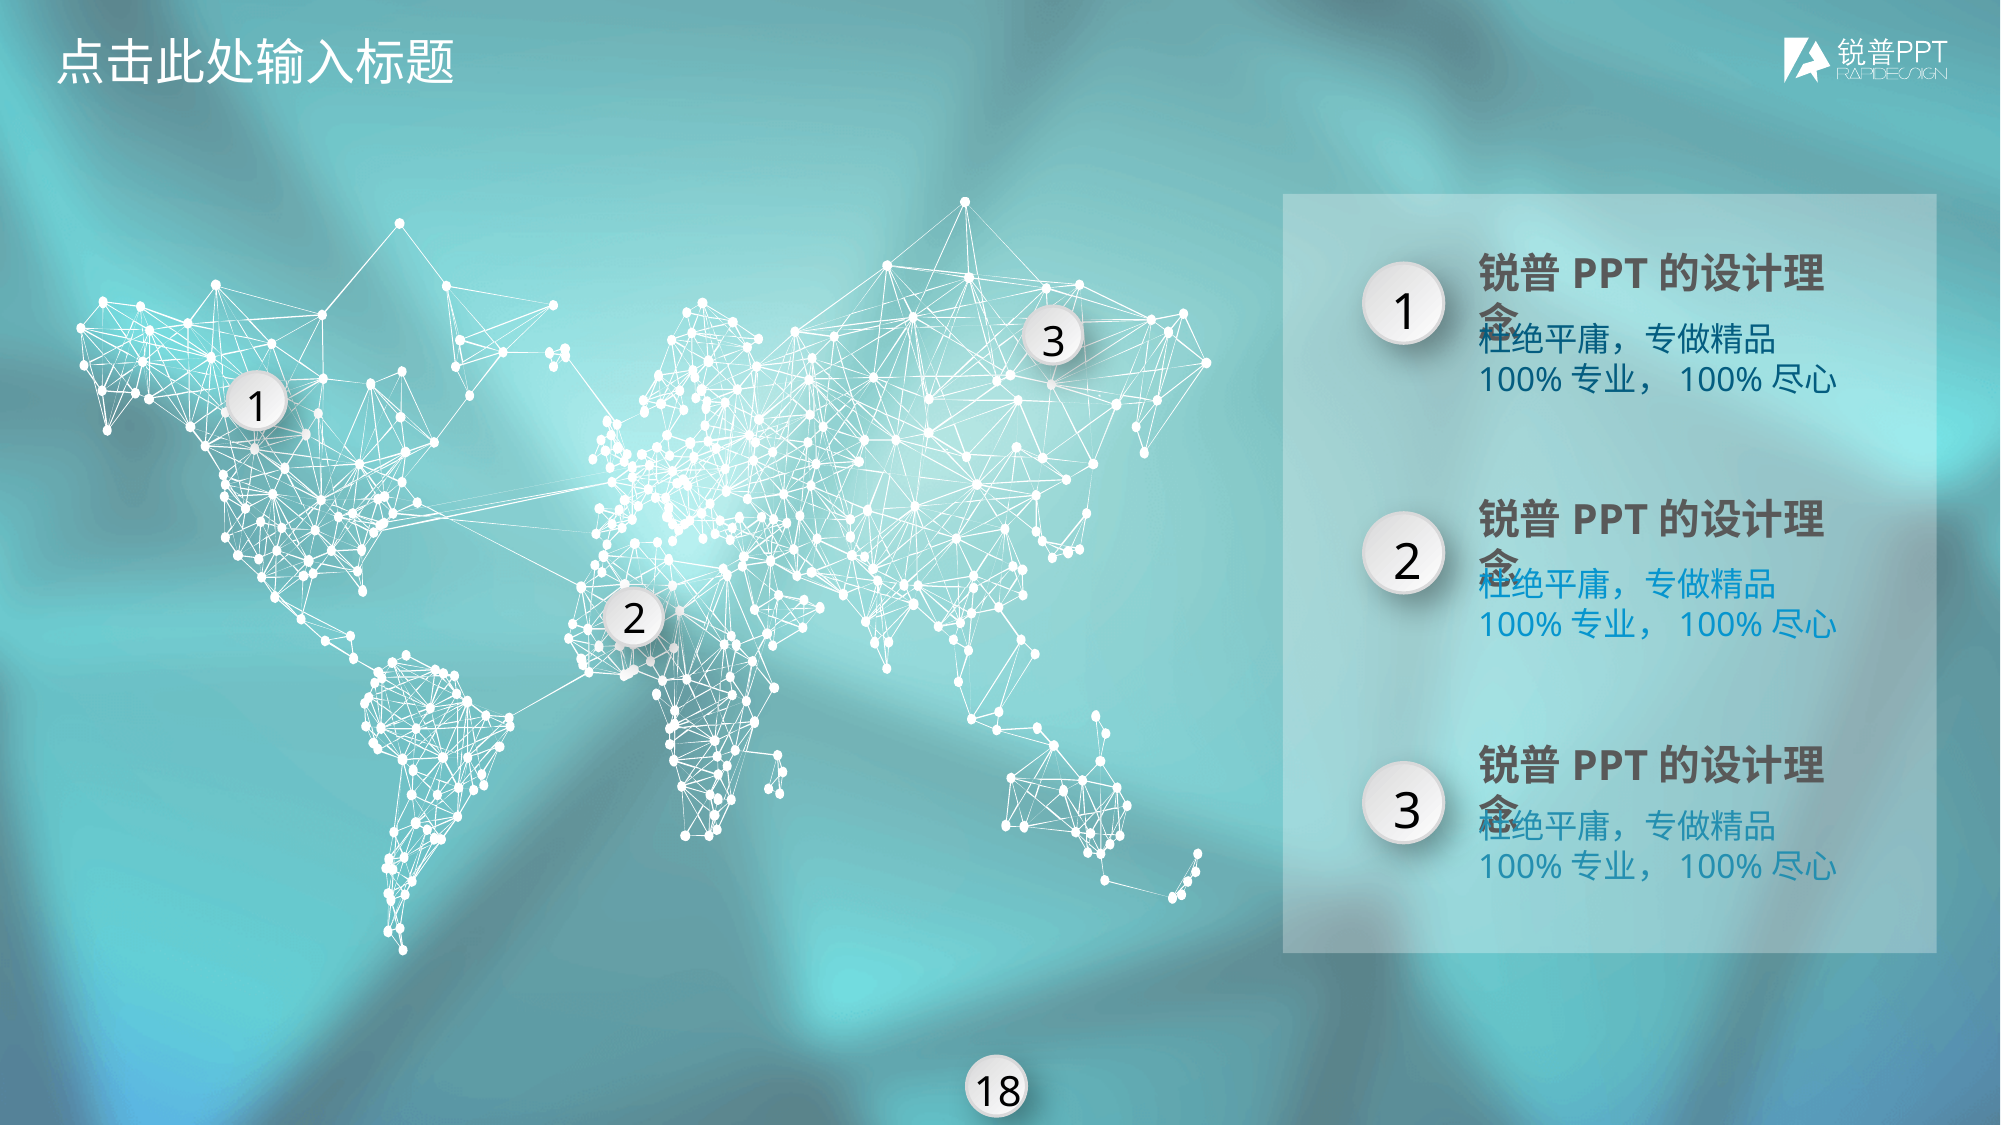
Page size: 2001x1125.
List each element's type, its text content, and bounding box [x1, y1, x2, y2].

text_box 锐普PPT的设计理念 [1463, 485, 1867, 556]
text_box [227, 371, 287, 439]
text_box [1363, 762, 1444, 848]
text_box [1784, 37, 1948, 83]
text_box 杜绝平庸，专做精品 100%专业，100%尽心 [1463, 311, 1889, 406]
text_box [959, 1056, 1037, 1123]
text_box 锐普PPT的设计理念 [1463, 731, 1867, 797]
text_box 杜绝平庸，专做精品 100%专业，100%尽心 [1463, 797, 1889, 893]
text_box [1282, 193, 1938, 954]
text_box 点击此处输入标题 [40, 23, 471, 99]
picture [0, 0, 2001, 1125]
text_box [604, 584, 664, 651]
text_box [1023, 306, 1083, 373]
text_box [1363, 263, 1444, 348]
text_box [1363, 512, 1444, 598]
text_box 杜绝平庸，专做精品 100%专业，100%尽心 [1463, 556, 1889, 651]
text_box 锐普PPT的设计理念 [1463, 239, 1867, 311]
